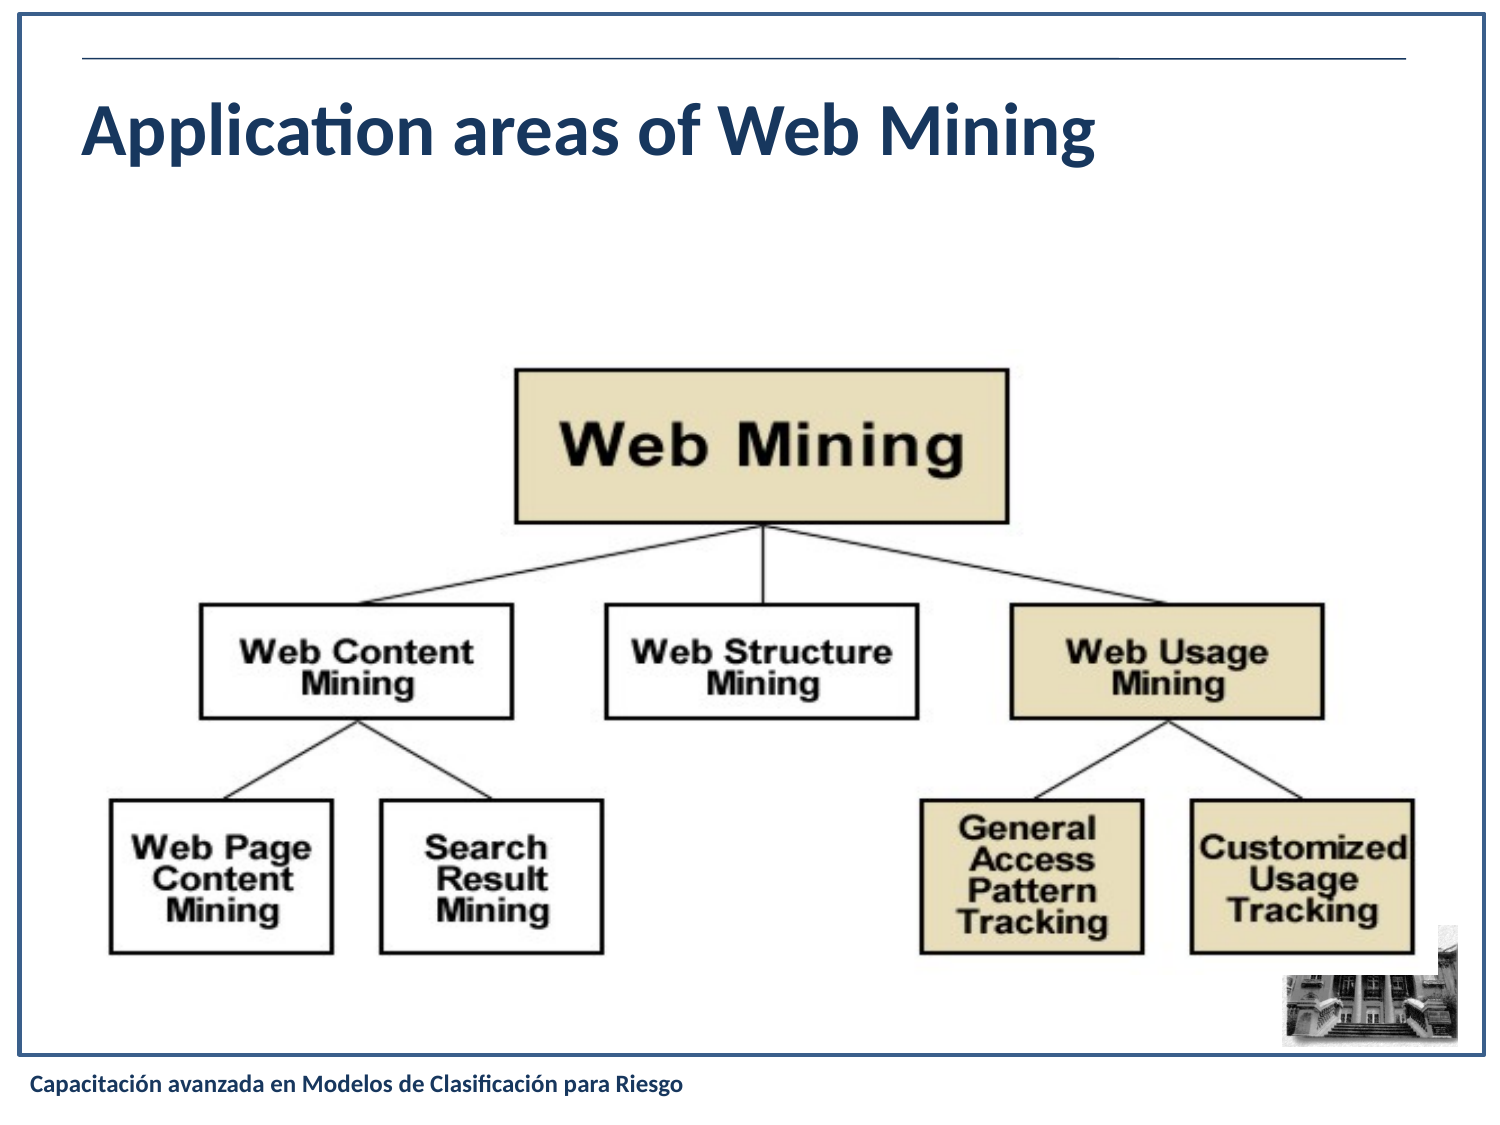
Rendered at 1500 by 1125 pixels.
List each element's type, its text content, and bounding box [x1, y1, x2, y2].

title Application areas of Web Mining [66, 24, 1426, 226]
picture [87, 349, 1458, 1047]
